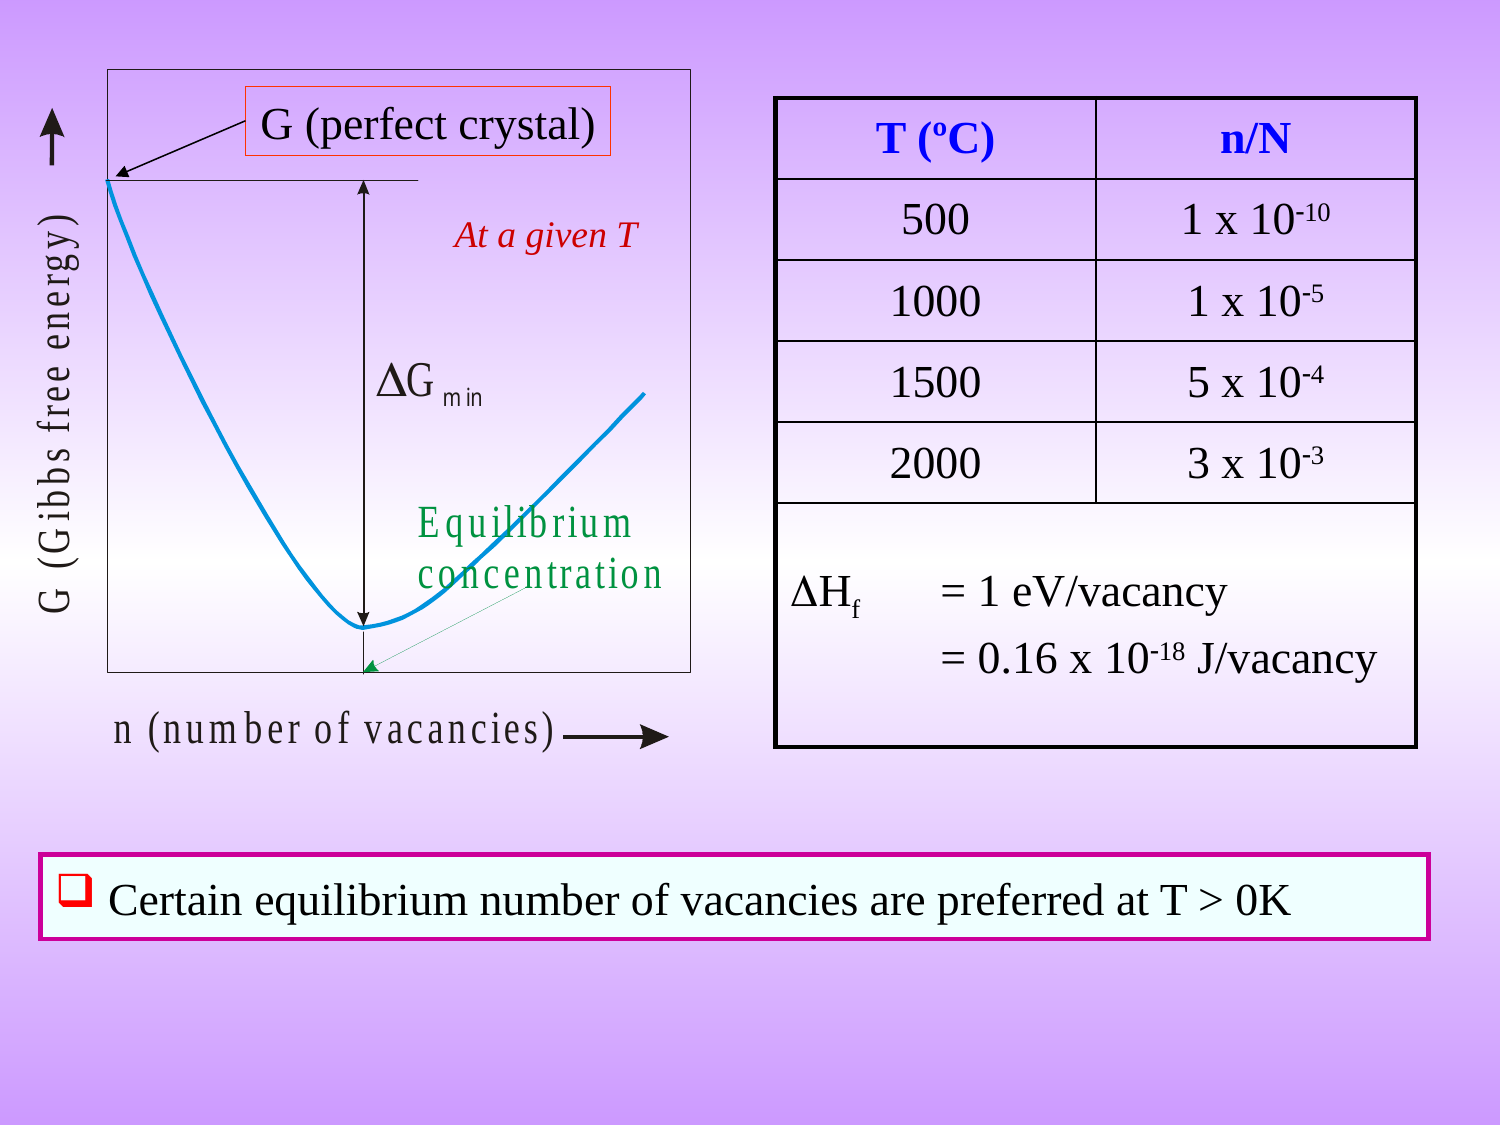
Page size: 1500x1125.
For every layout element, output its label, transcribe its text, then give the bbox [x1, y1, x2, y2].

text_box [34, 66, 693, 756]
table_cell 5 x 104 [1097, 342, 1414, 421]
table_header n/N [1097, 100, 1414, 178]
table_cell 3 x 103 [1097, 423, 1414, 502]
table_cell Hf = 1 eV/vacancy = 0.16 x 1018 J/vacancy [778, 504, 1414, 745]
table_cell 2000 [778, 423, 1095, 502]
table_cell 1 x 105 [1097, 261, 1414, 340]
table_header T (ºC) [778, 100, 1095, 178]
table_cell 1000 [778, 261, 1095, 340]
text_box Certain equilibrium number of vacancies are preferred at T > 0K [40, 854, 1429, 940]
table_cell 1 x 1010 [1097, 180, 1414, 259]
table_cell 1500 [778, 342, 1095, 421]
table_cell 500 [778, 180, 1095, 259]
